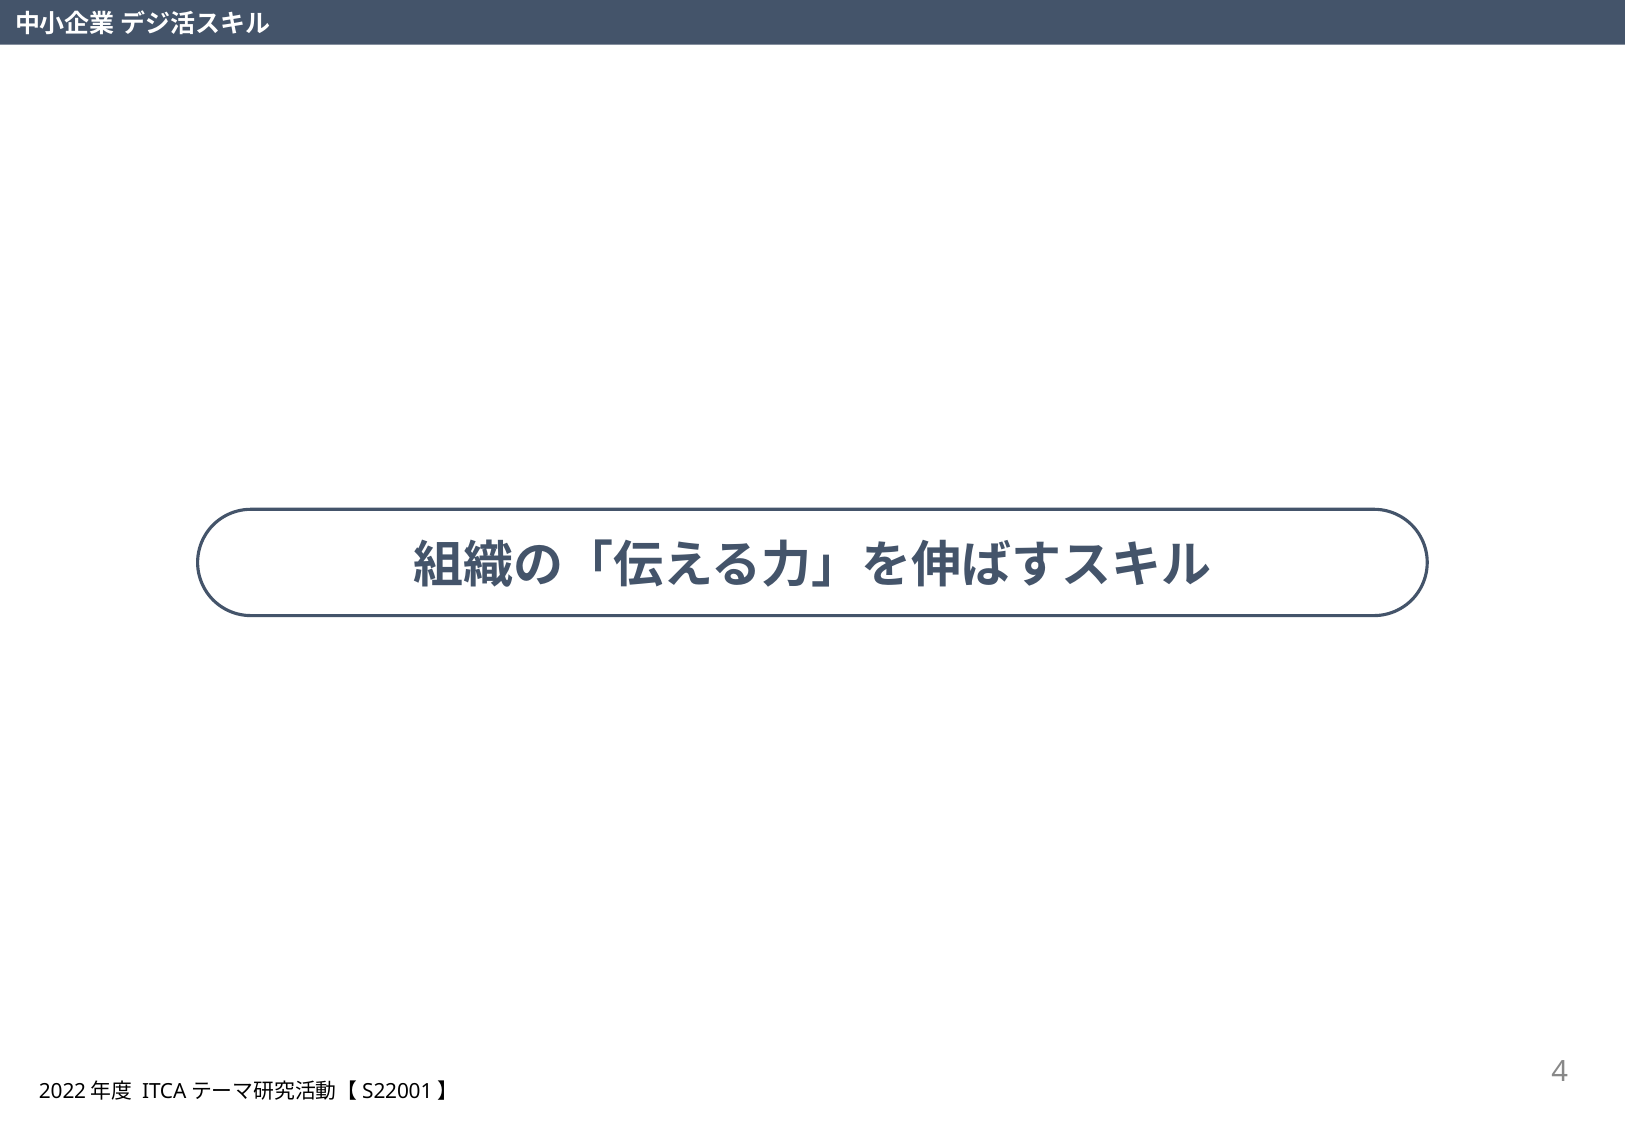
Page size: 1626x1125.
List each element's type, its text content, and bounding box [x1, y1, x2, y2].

text_box 中小企業 デジ活スキル [0, 0, 1625, 45]
slide_number 4 [1217, 1042, 1584, 1103]
text_box 組織の「伝える力」を伸ばすスキル [197, 509, 1428, 616]
